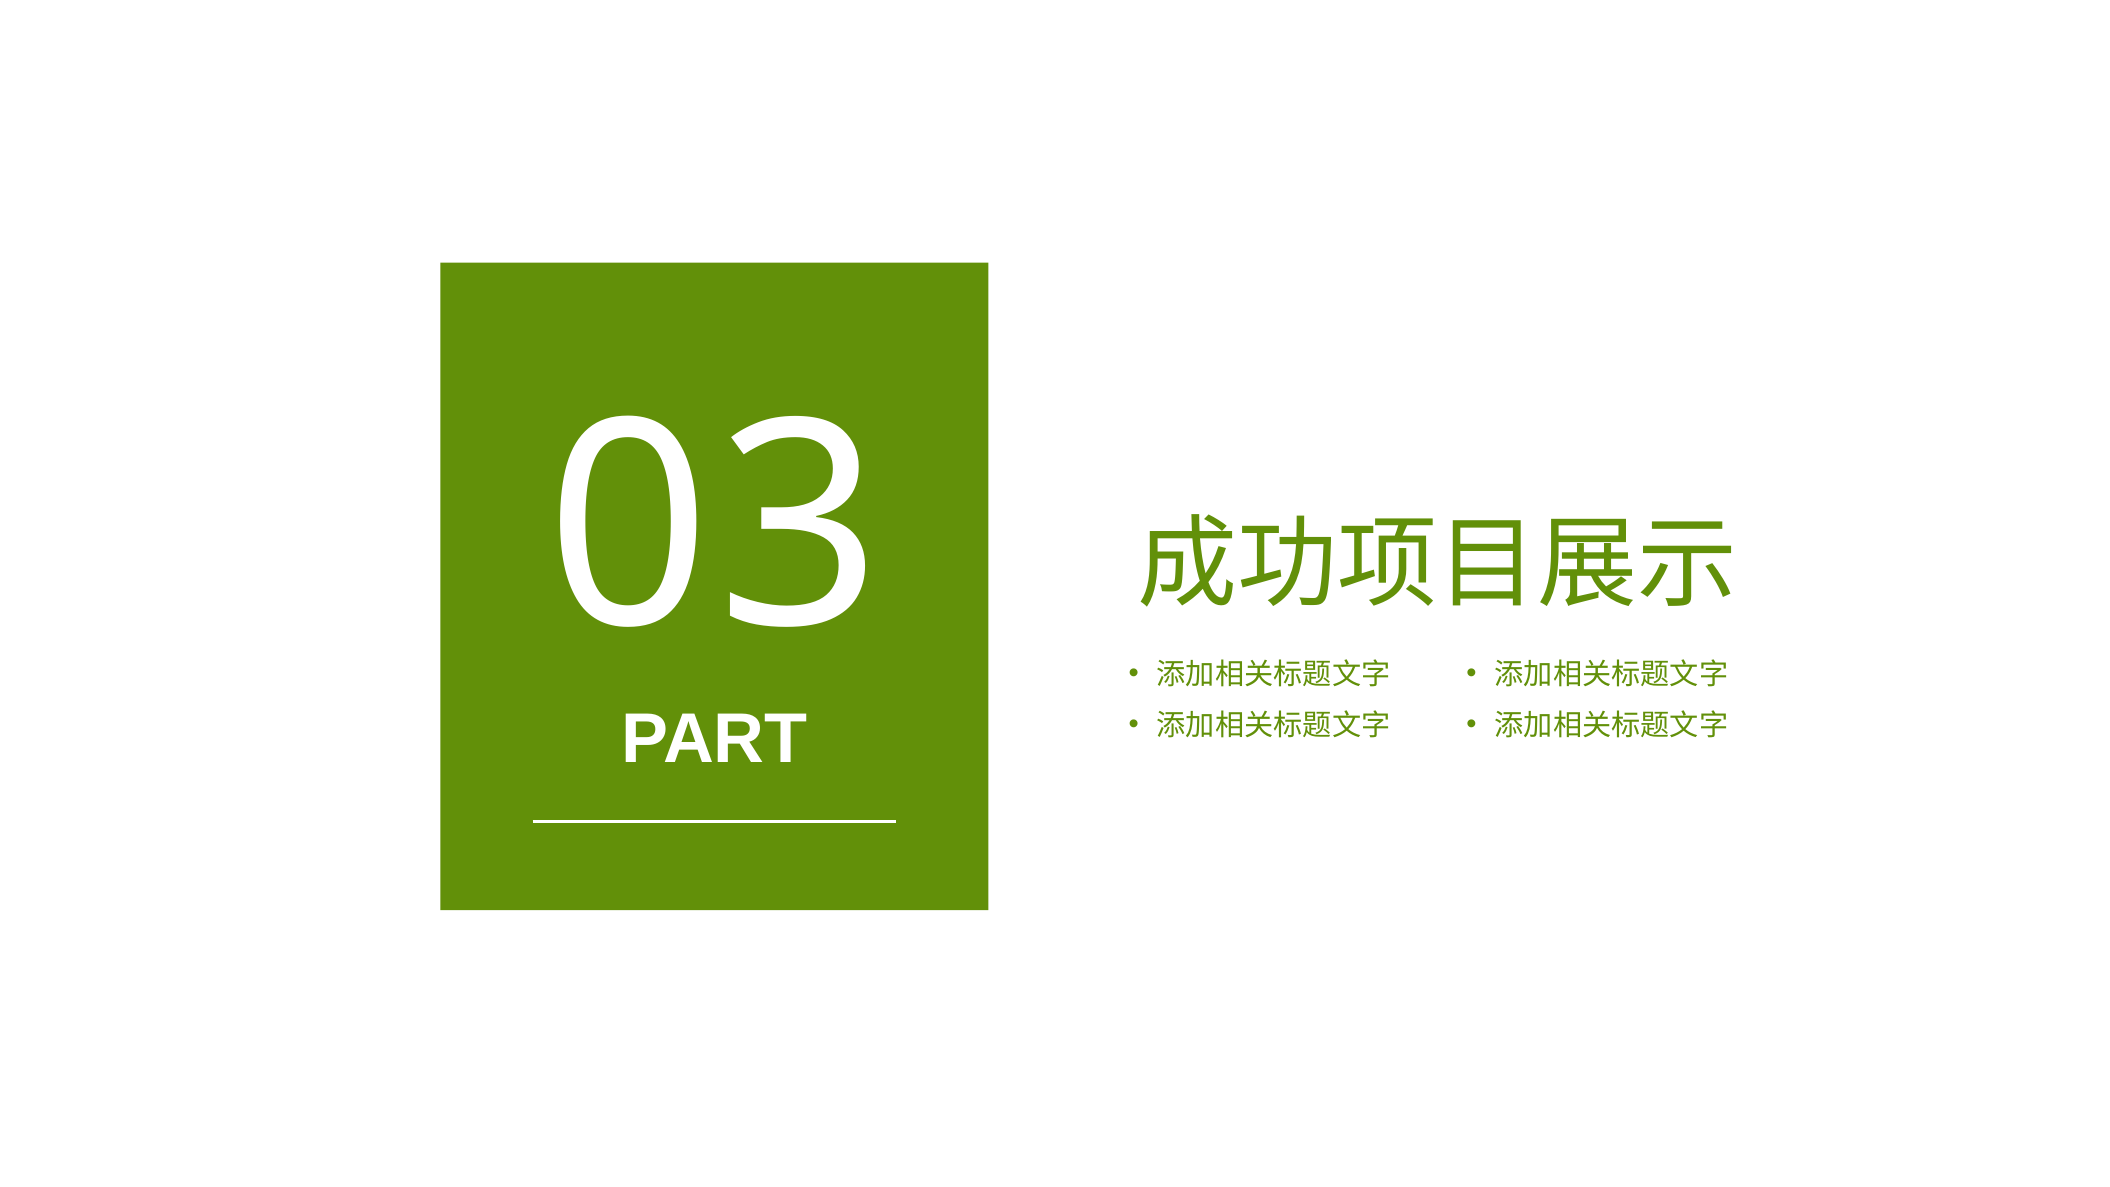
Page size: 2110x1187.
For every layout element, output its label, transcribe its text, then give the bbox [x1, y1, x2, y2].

text_box 添加相关标题文字 [1128, 705, 1430, 741]
text_box 添加相关标题文字 [1128, 654, 1430, 690]
text_box 添加相关标题文字 [1466, 654, 1768, 690]
text_box PART [513, 692, 916, 777]
text_box [439, 261, 989, 911]
text_box 添加相关标题文字 [1466, 705, 1768, 741]
text_box 成功项目展示 [1137, 498, 1847, 619]
text_box 03 [475, 330, 954, 690]
